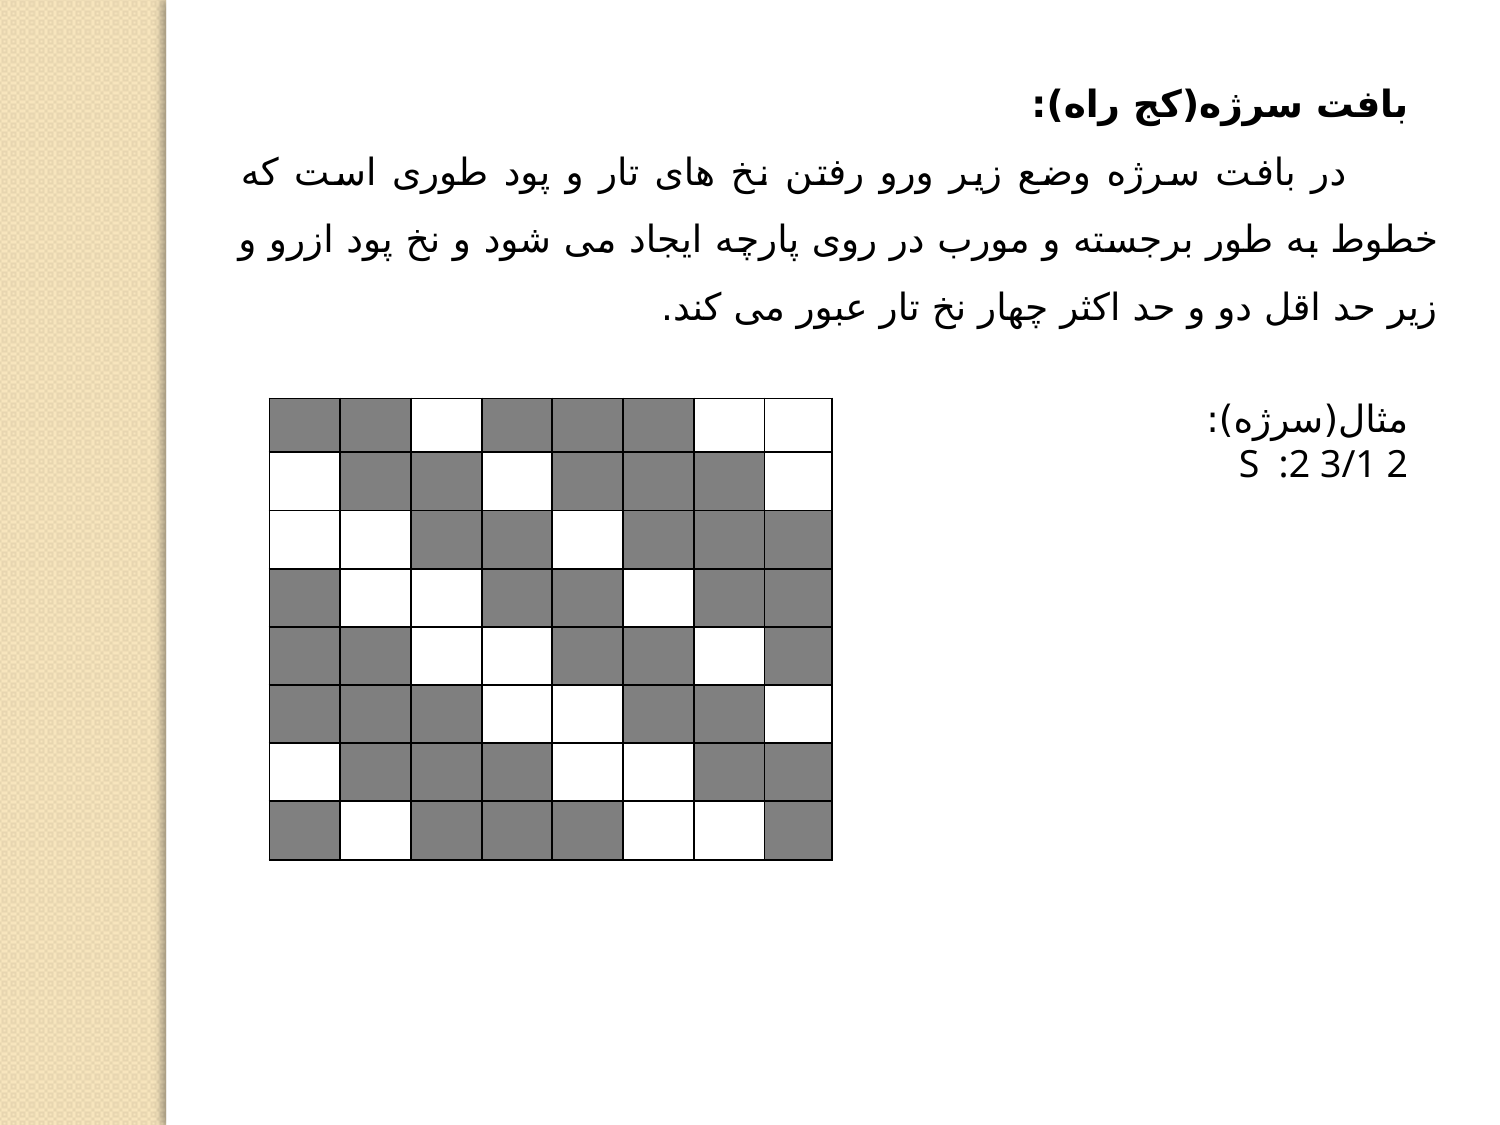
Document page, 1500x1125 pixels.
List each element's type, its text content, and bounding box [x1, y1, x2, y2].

table_cell [553, 511, 622, 568]
table_cell [412, 511, 481, 568]
table_cell [624, 686, 693, 742]
table_cell [483, 802, 551, 859]
table_cell [341, 570, 410, 626]
table_cell [624, 570, 693, 626]
table_cell [270, 570, 339, 626]
table_cell [553, 802, 622, 859]
table_cell [412, 802, 481, 859]
table_cell [765, 628, 831, 684]
table_cell [765, 453, 831, 510]
table_cell [695, 744, 764, 800]
table_cell [483, 453, 551, 510]
table_header [695, 399, 764, 451]
table_cell [695, 802, 764, 859]
table_cell [765, 744, 831, 800]
table_cell [553, 628, 622, 684]
table_cell [695, 453, 764, 510]
table_header [483, 399, 551, 451]
table_cell [270, 453, 339, 510]
table_cell [695, 511, 764, 568]
table_cell [765, 802, 831, 859]
table_header [553, 399, 622, 451]
table_cell [341, 511, 410, 568]
table_header [341, 399, 410, 451]
table_cell [624, 802, 693, 859]
table_cell [695, 628, 764, 684]
table_cell [412, 628, 481, 684]
table_cell [695, 570, 764, 626]
table_cell [624, 628, 693, 684]
table_cell [624, 453, 693, 510]
text_box بافت سرژه(کج راه): در بافت سرژه وضع زیر ورو رفتن نخ های تار و پود طوری است که خطوط به طور برجسته و مورب در روی پارچه ایجاد می شود و نخ پود ازرو و زیر حد اقل دو و حد اکثر چهار نخ تار عبور می کند. مثال(سرژه): S :2 3/1 2 [222, 50, 1453, 553]
table_header [624, 399, 693, 451]
table_header [412, 399, 481, 451]
table_cell [483, 628, 551, 684]
table_cell [341, 744, 410, 800]
table_cell [341, 686, 410, 742]
table_cell [270, 744, 339, 800]
table_cell [270, 628, 339, 684]
table_cell [695, 686, 764, 742]
table_cell [270, 686, 339, 742]
table_cell [341, 628, 410, 684]
table_cell [341, 453, 410, 510]
table_cell [483, 511, 551, 568]
table_cell [412, 570, 481, 626]
table_cell [483, 686, 551, 742]
table_cell [483, 570, 551, 626]
table_cell [483, 744, 551, 800]
table_header [765, 399, 831, 451]
table_header [270, 399, 339, 451]
table_cell [624, 744, 693, 800]
table_cell [412, 744, 481, 800]
table_cell [270, 802, 339, 859]
table_cell [765, 511, 831, 568]
table_cell [765, 686, 831, 742]
table_cell [412, 453, 481, 510]
table_cell [765, 570, 831, 626]
table_cell [270, 511, 339, 568]
table_cell [624, 511, 693, 568]
table_cell [553, 453, 622, 510]
table_cell [553, 744, 622, 800]
table_cell [553, 686, 622, 742]
table_cell [412, 686, 481, 742]
table_cell [341, 802, 410, 859]
table_cell [553, 570, 622, 626]
